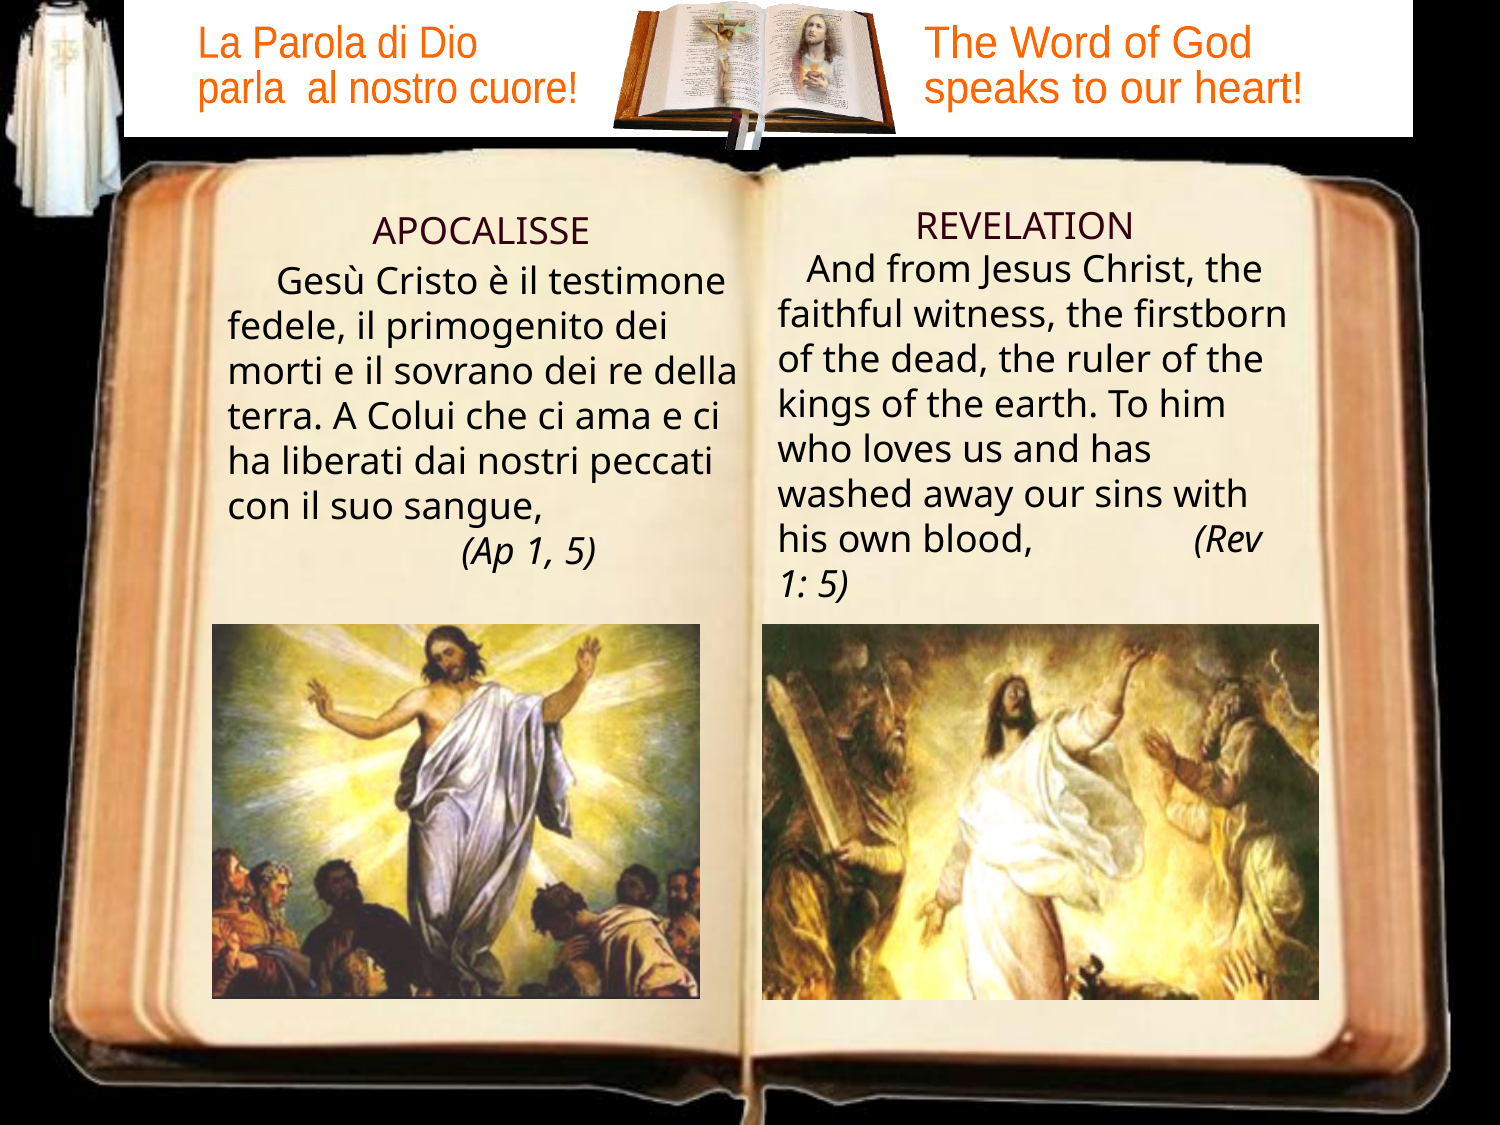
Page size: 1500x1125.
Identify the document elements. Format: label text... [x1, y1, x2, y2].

title REVELATION [687, 187, 1363, 263]
text_box [124, 0, 599, 137]
text_box And from Jesus Christ, the faithful witness, the firstborn of the dead, the ruler of the kings of the earth. To him who loves us and has washed away our sins with his own blood, (Rev 1: 5) [762, 237, 1313, 613]
text_box APOCALISSE [224, 199, 738, 249]
text_box Gesù Cristo è il testimone fedele, il primogenito dei morti e il sovrano dei re della terra. A Colui che ci ama e ci ha liberati dai nostri peccati con il suo sangue, (Ap 1, 5) [212, 249, 762, 580]
picture [0, 0, 1500, 1125]
text_box [900, 0, 1413, 137]
